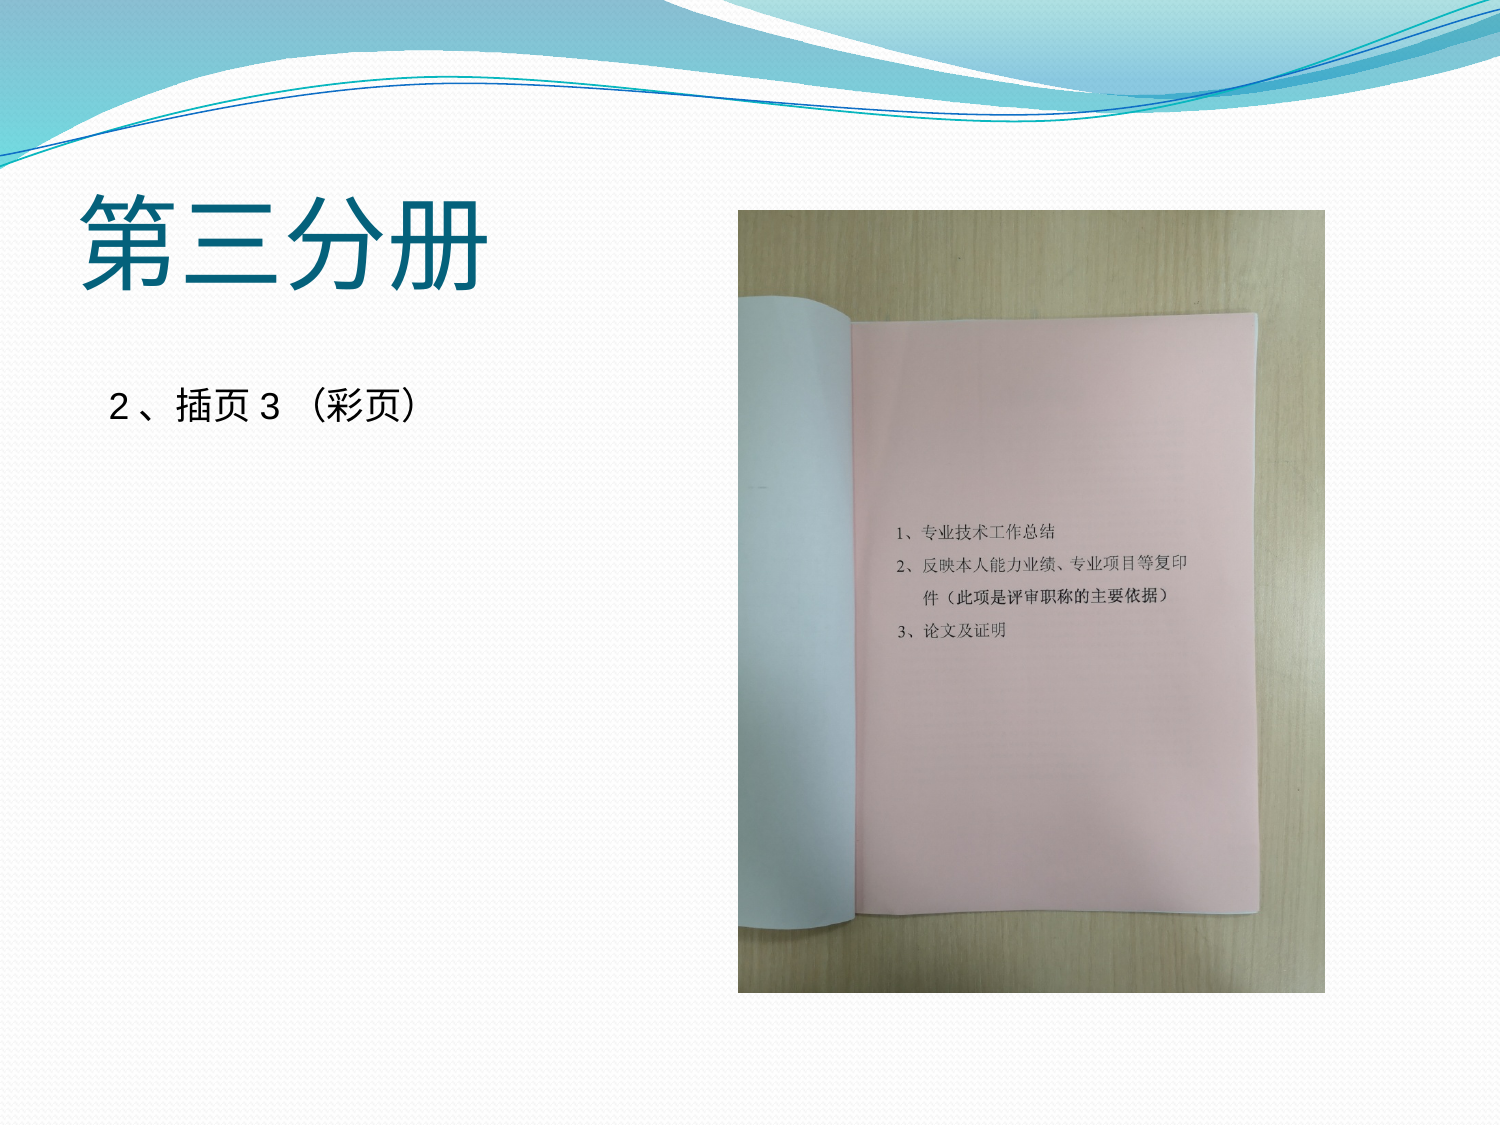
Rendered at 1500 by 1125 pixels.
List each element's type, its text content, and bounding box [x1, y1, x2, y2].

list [737, 210, 1325, 993]
text_box 2、插页3（彩页） [93, 374, 610, 435]
title 第三分册 [75, 115, 1425, 303]
